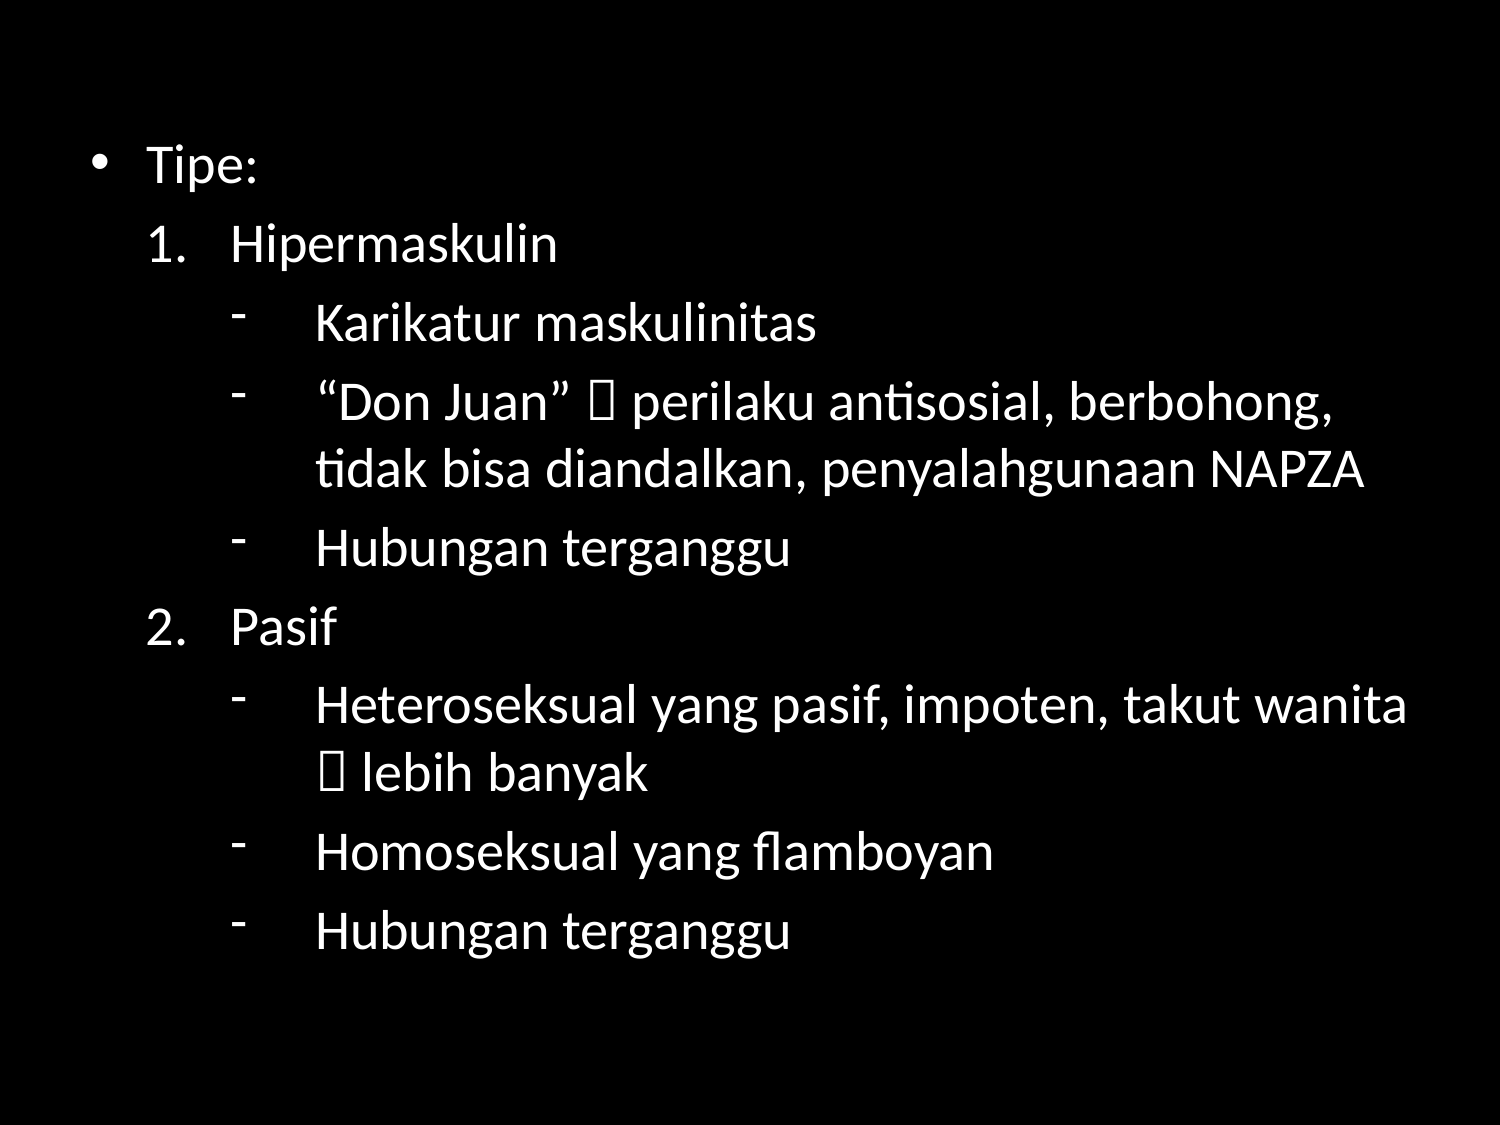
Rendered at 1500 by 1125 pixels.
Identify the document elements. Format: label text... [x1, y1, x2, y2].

list Tipe: Hipermaskulin Karikatur maskulinitas “Don Juan”  perilaku antisosial, berbohong, tidak bisa diandalkan, penyalahgunaan NAPZA Hubungan terganggu Pasif Heteroseksual yang pasif, impoten, takut wanita  lebih banyak Homoseksual yang flamboyan Hubungan terganggu [75, 120, 1425, 863]
